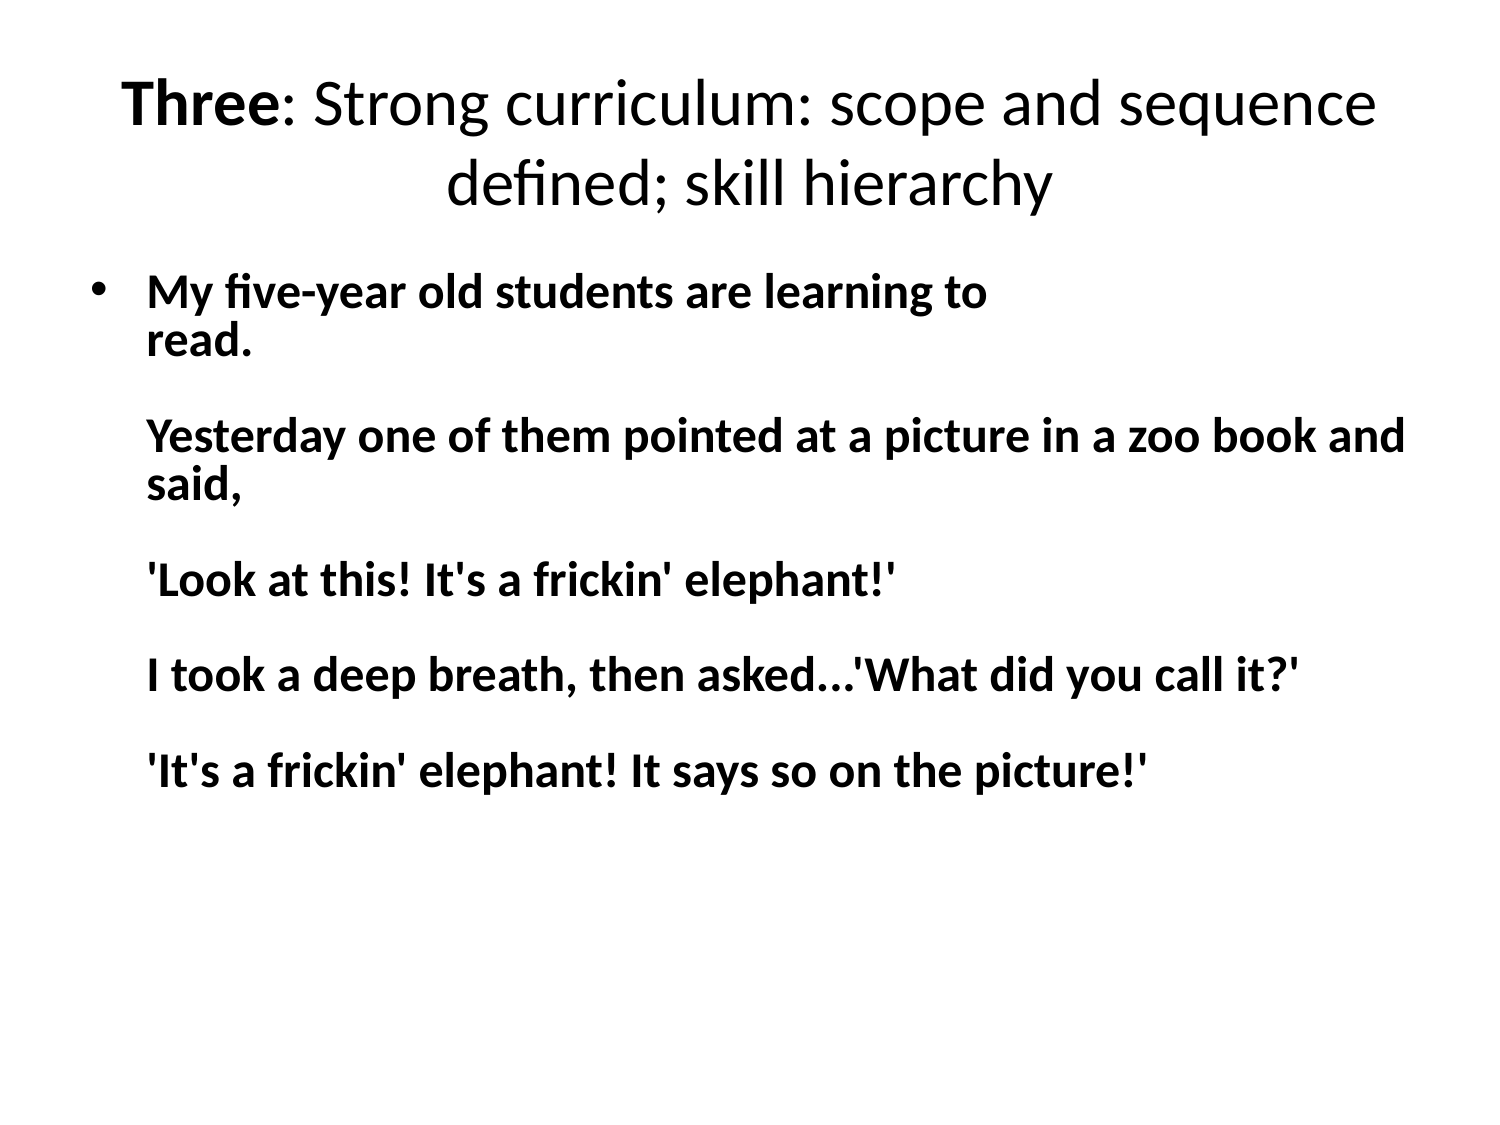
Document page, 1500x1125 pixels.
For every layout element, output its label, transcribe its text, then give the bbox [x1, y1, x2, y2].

list My five-year old students are learning to read. Yesterday one of them pointed at a picture in a zoo book and said, 'Look at this! It's a frickin' elephant!' I took a deep breath, then asked...'What did you call it?' 'It's a frickin' elephant! It says so on the picture!' [75, 262, 1425, 1005]
title Three: Strong curriculum: scope and sequence defined; skill hierarchy [75, 45, 1425, 233]
